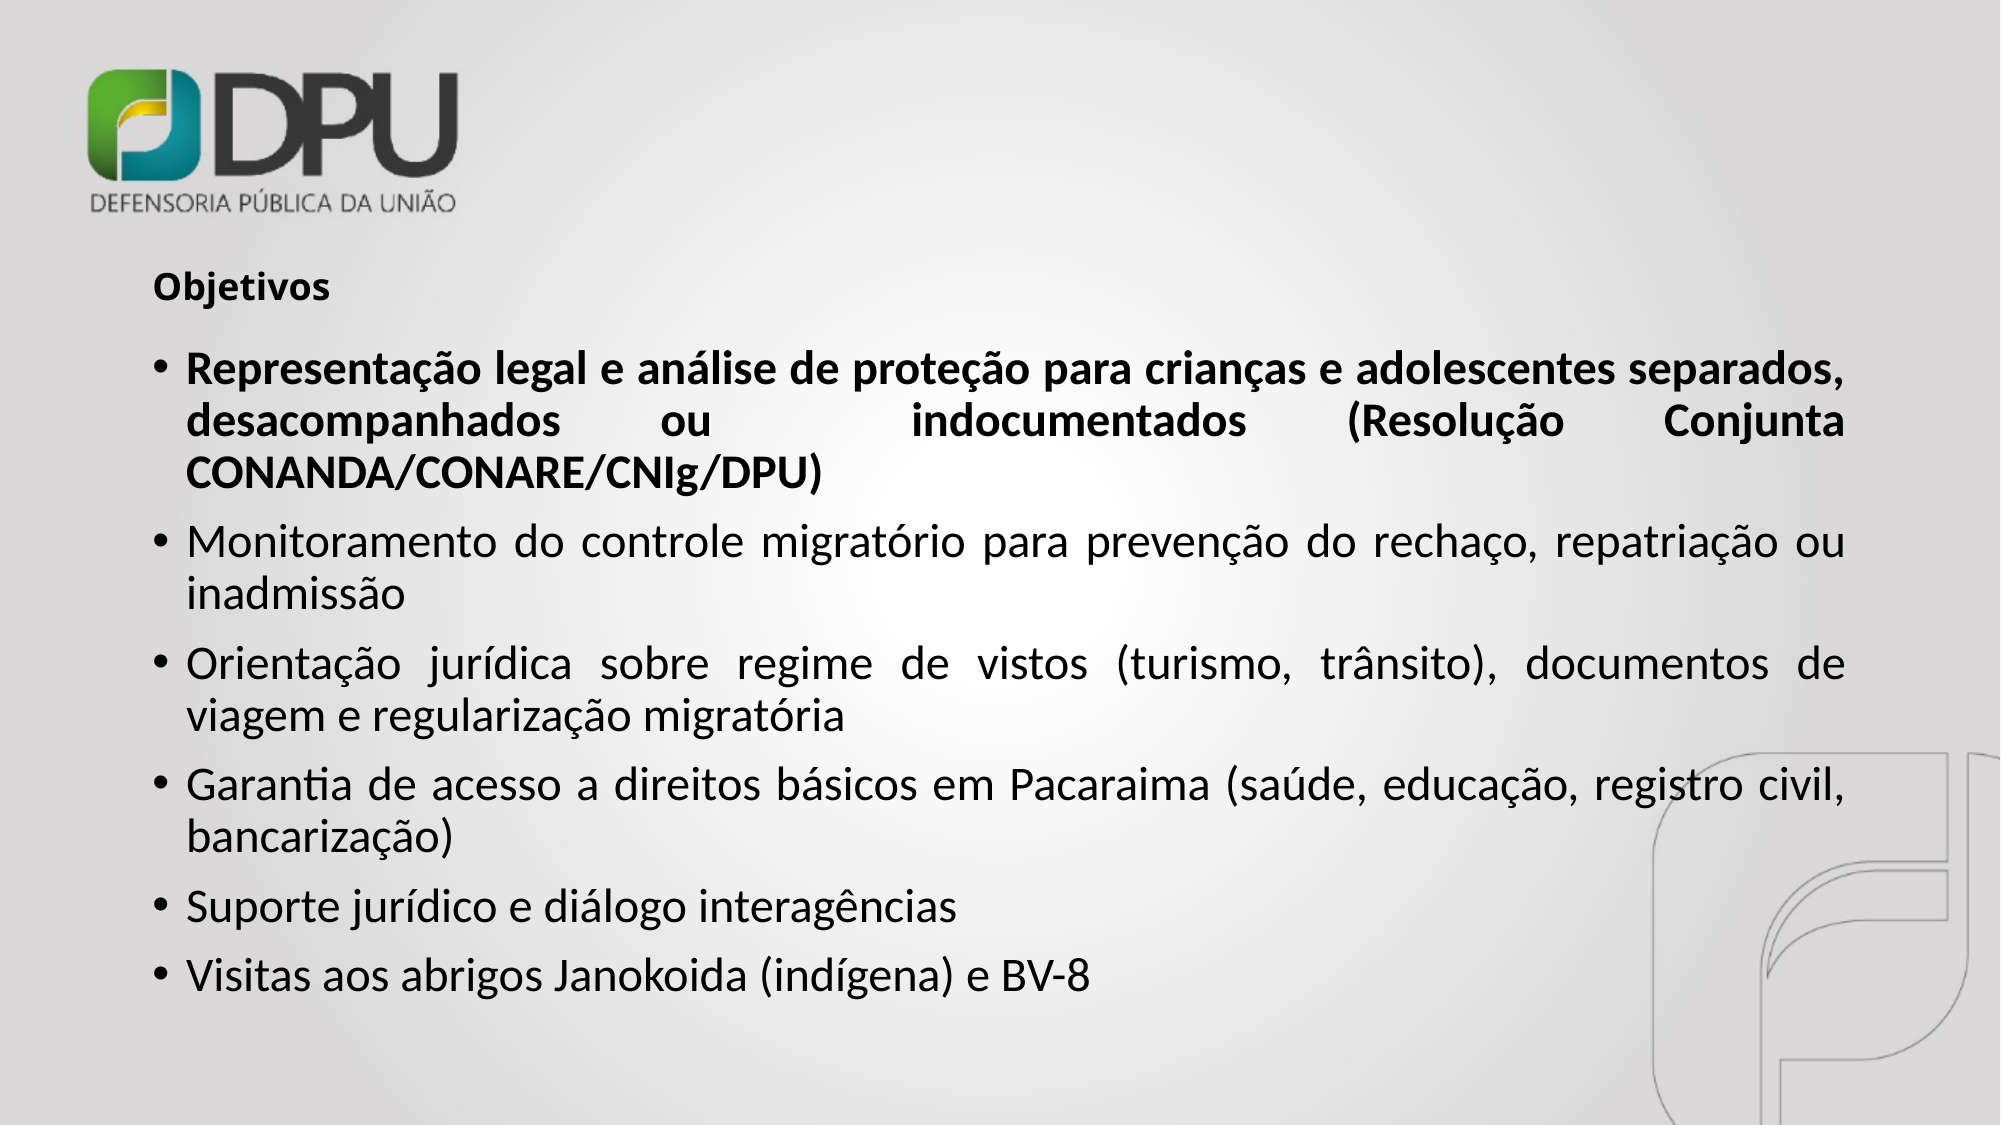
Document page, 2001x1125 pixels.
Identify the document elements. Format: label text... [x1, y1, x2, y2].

list Representação legal e análise de proteção para crianças e adolescentes separados, desacompanhados ou indocumentados (Resolução Conjunta CONANDA/CONARE/CNIg/DPU) Monitoramento do controle migratório para prevenção do rechaço, repatriação ou inadmissão Orientação jurídica sobre regime de vistos (turismo, trânsito), documentos de viagem e regularização migratória Garantia de acesso a direitos básicos em Pacaraima (saúde, educação, registro civil, bancarização) Suporte jurídico e diálogo interagências Visitas aos abrigos Janokoida (indígena) e BV-8 [137, 335, 1863, 1014]
picture [0, 0, 2001, 1125]
title Objetivos [137, 260, 1863, 317]
